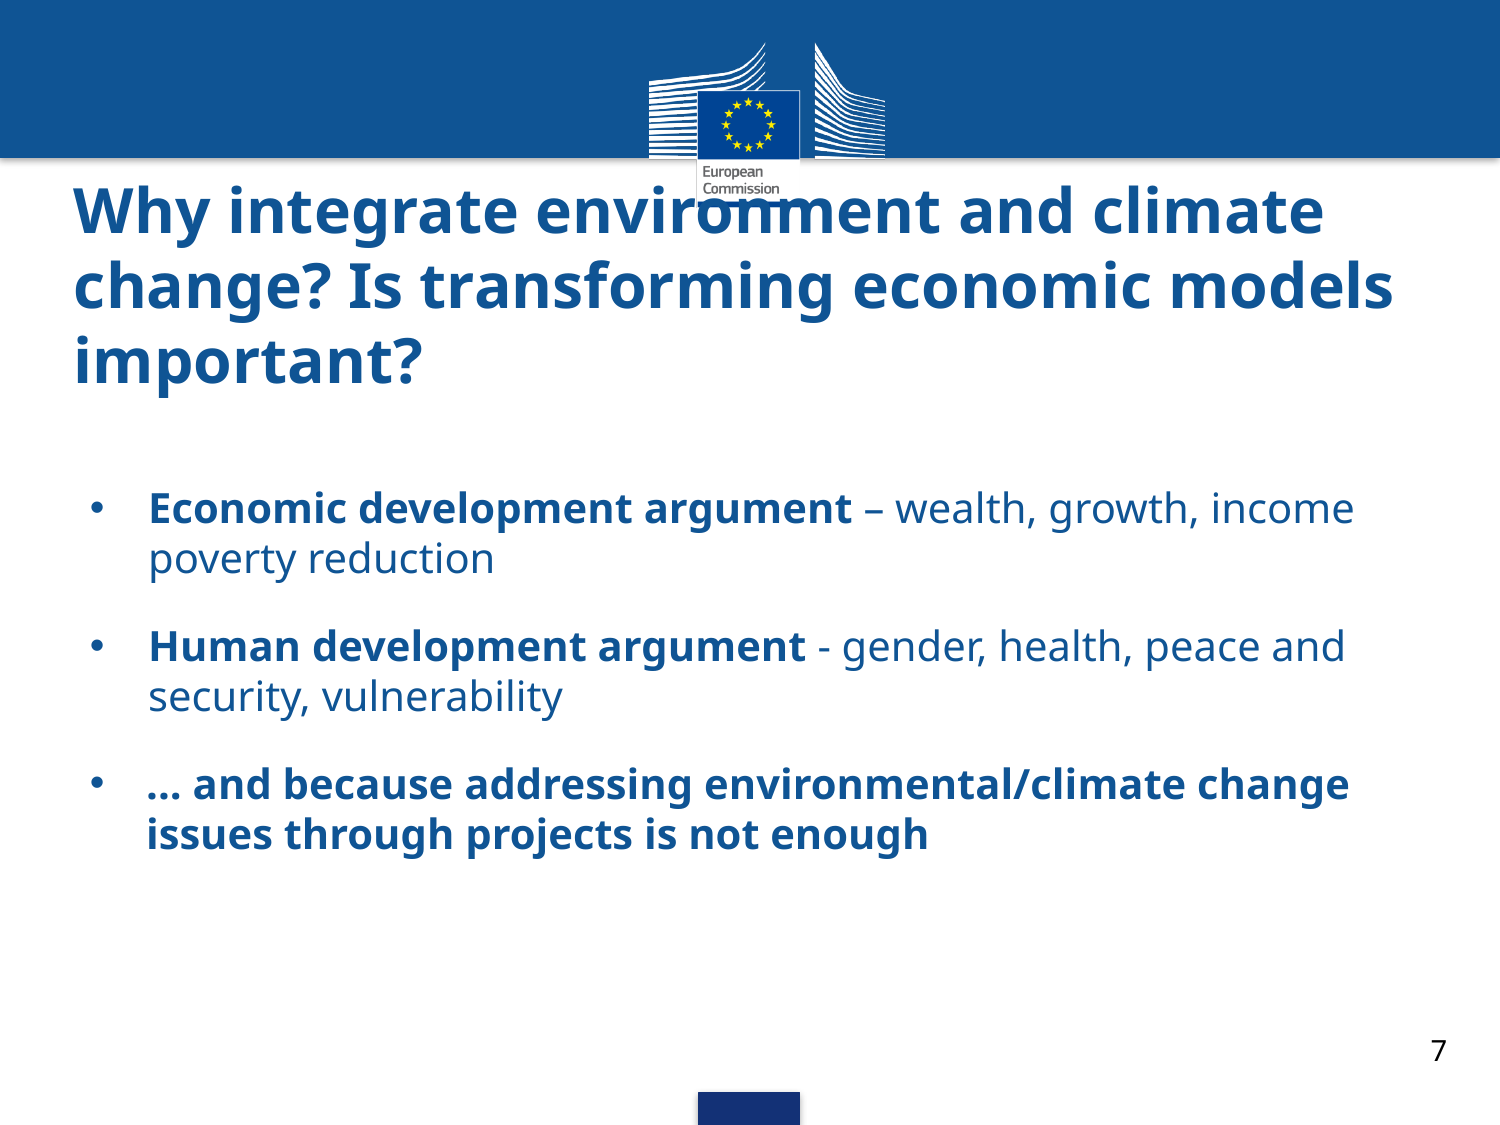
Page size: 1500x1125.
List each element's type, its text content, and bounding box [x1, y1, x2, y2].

title Why integrate environment and climate change? Is transforming economic models important? [0, 163, 1500, 404]
picture [649, 42, 885, 163]
text_box Economic development argument – wealth, growth, income poverty reduction Human development argument - gender, health, peace and security, vulnerability ... and because addressing environmental/climate change issues through projects is not enough [74, 474, 1425, 865]
slide_number 7 [1112, 1024, 1463, 1103]
